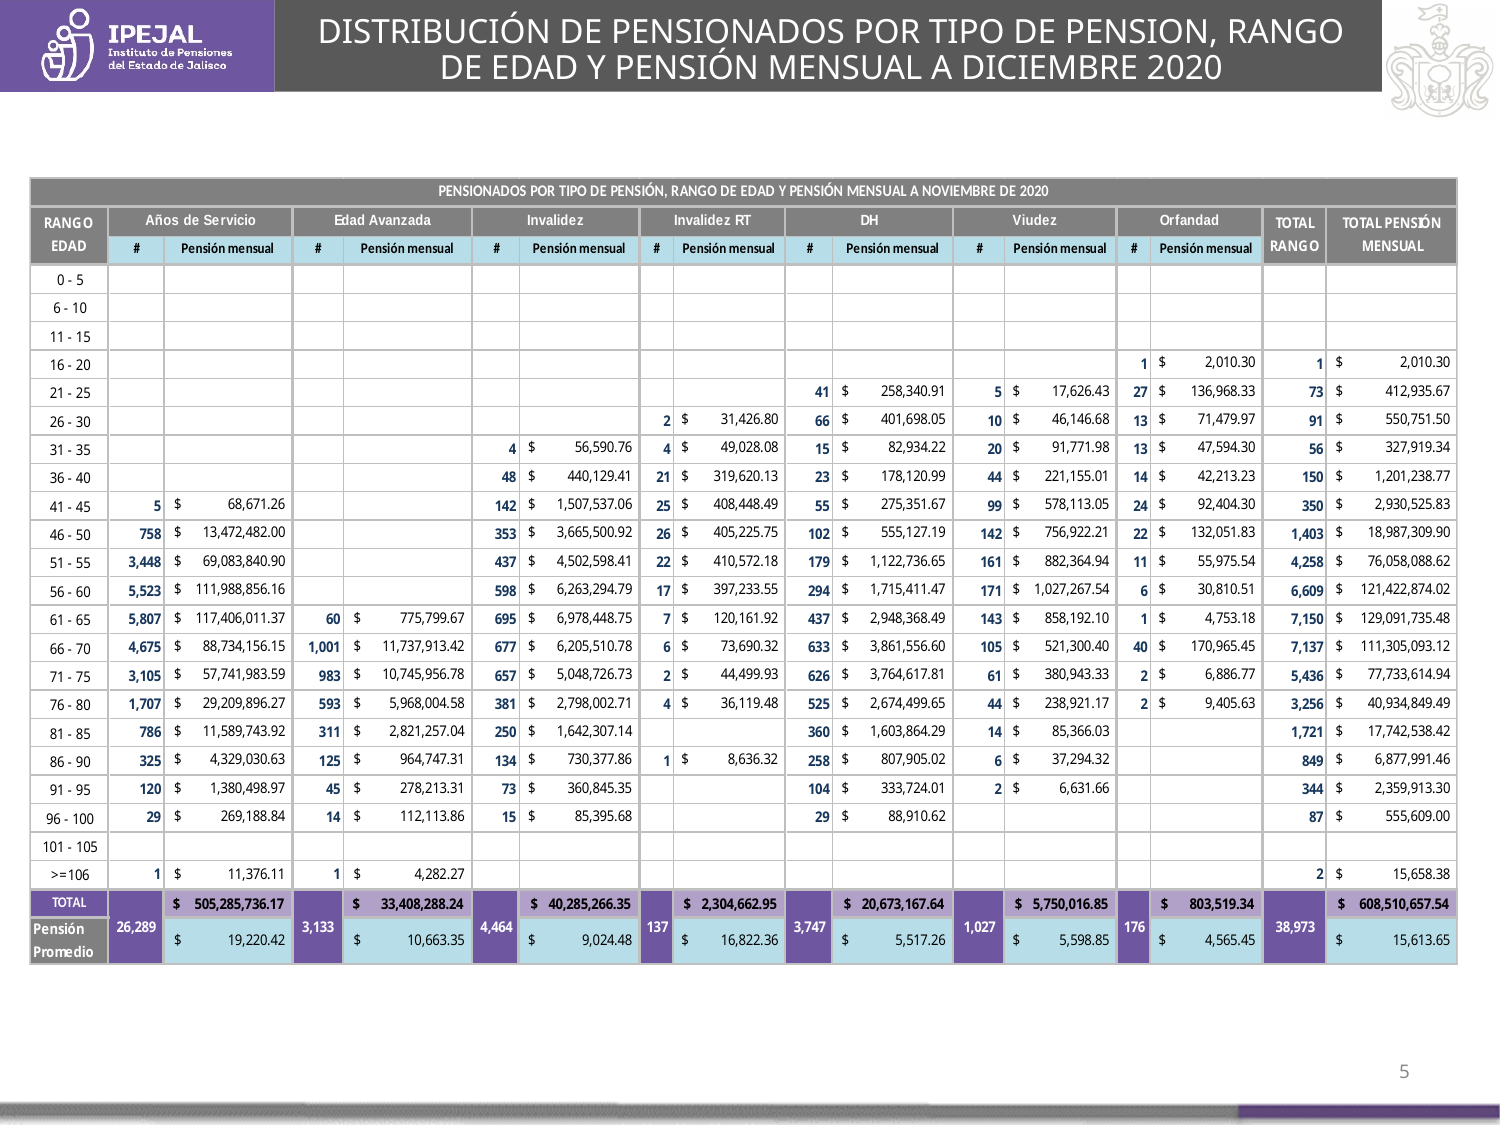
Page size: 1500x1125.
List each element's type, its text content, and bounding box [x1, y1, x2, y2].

slide_number 5 [1074, 1042, 1425, 1103]
picture [29, 177, 1459, 967]
picture [0, 1096, 1500, 1125]
text_box DISTRIBUCIÓN DE PENSIONADOS POR TIPO DE PENSION, RANGO DE EDAD Y PENSIÓN MENSUAL A DICIEMBRE 2020 [285, 7, 1379, 48]
picture [0, 0, 275, 92]
